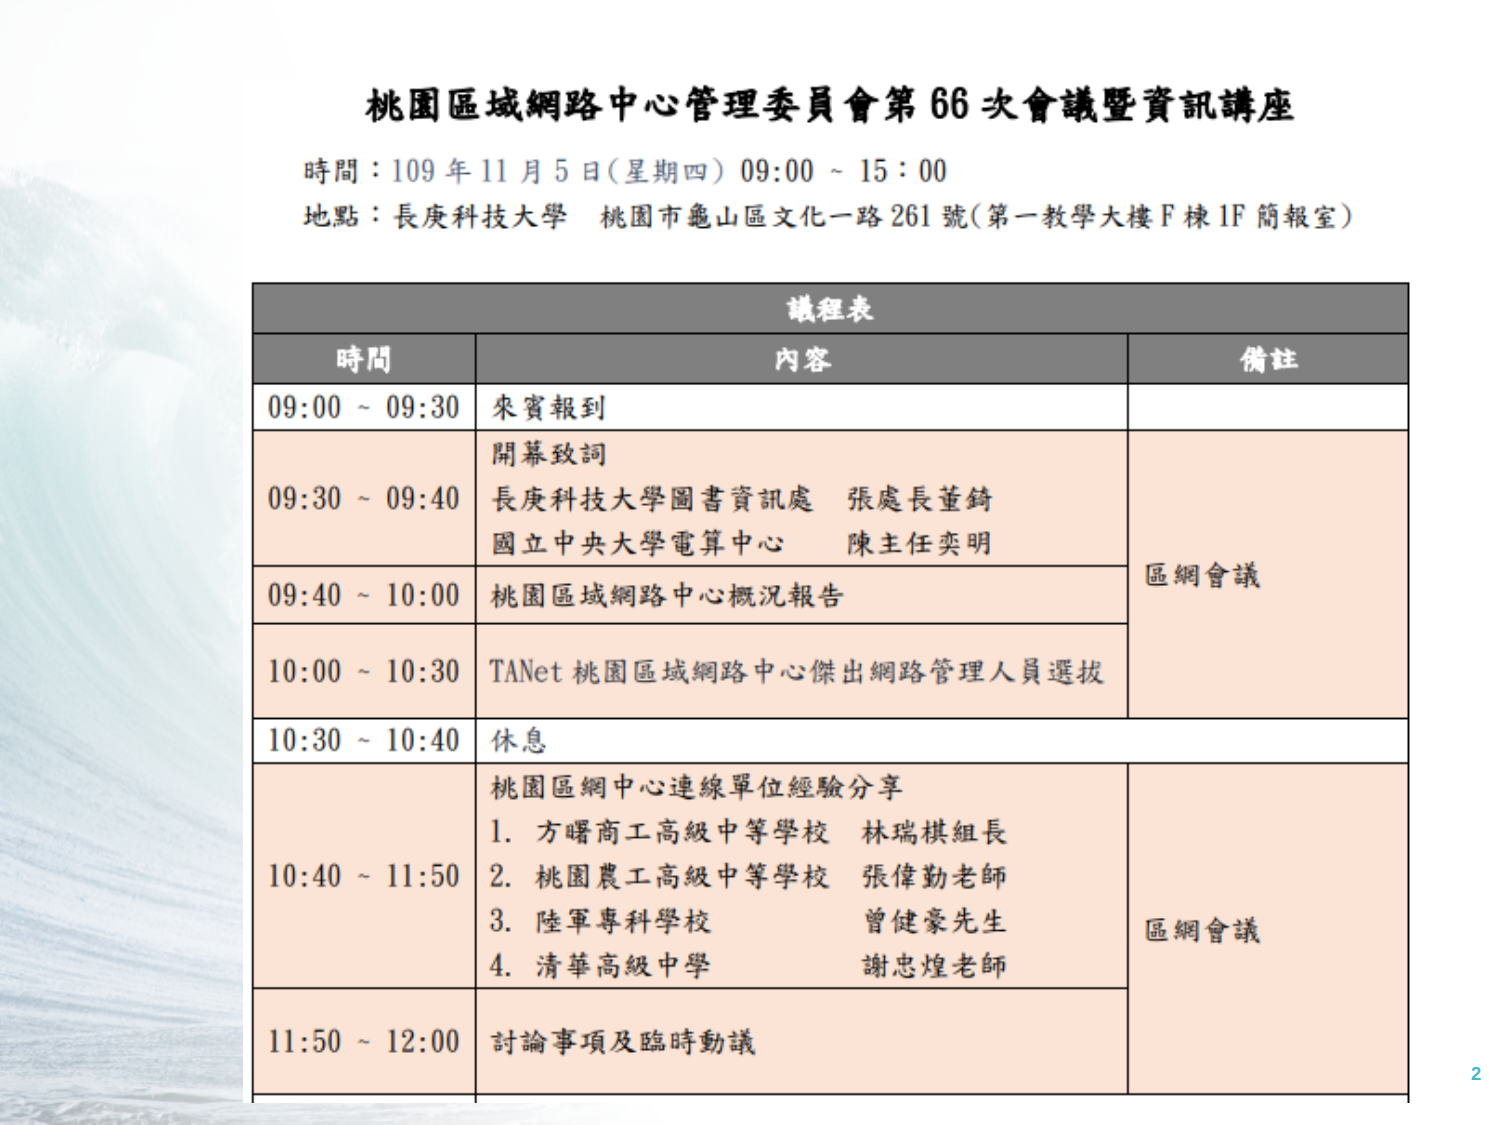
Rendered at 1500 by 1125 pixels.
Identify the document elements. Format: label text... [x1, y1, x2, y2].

slide_number 2 [1421, 1042, 1497, 1103]
picture [0, 0, 1500, 1125]
